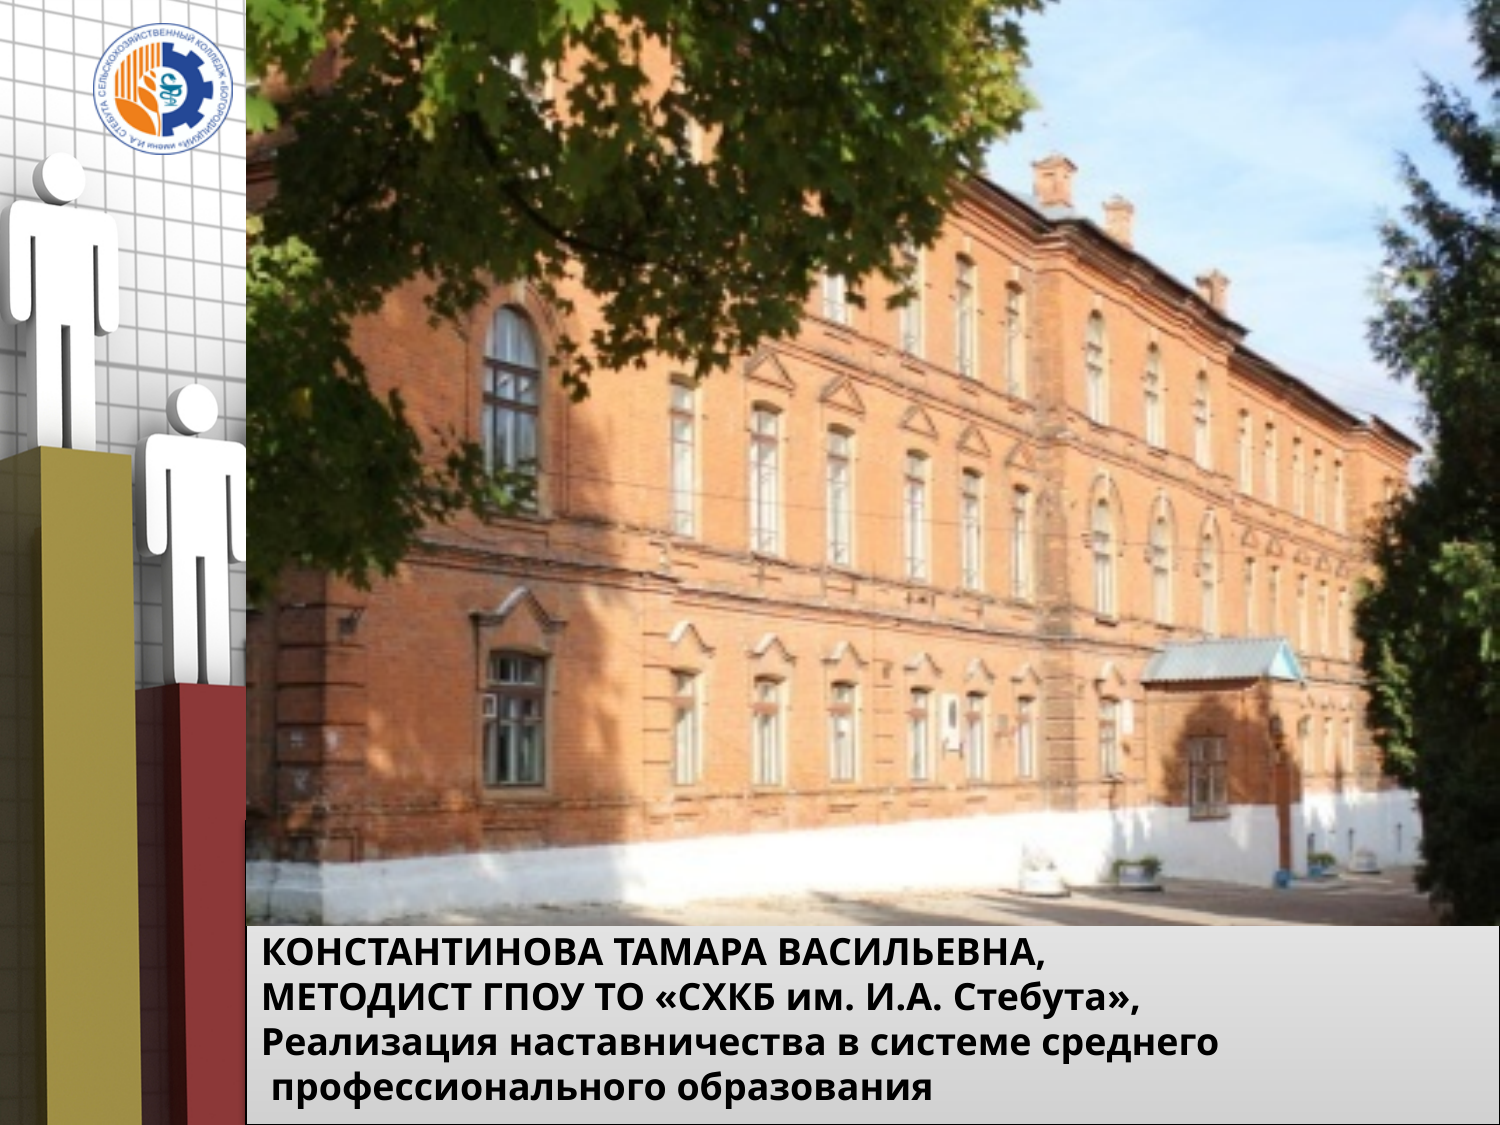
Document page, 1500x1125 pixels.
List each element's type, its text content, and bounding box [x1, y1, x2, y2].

picture [0, 0, 1500, 1125]
text_box КОНСТАНТИНОВА ТАМАРА ВАСИЛЬЕВНА, МЕТОДИСТ ГПОУ ТО «СХКБ им. И.А. Стебута», Реализация наставничества в системе среднего профессионального образования [245, 933, 1500, 1125]
